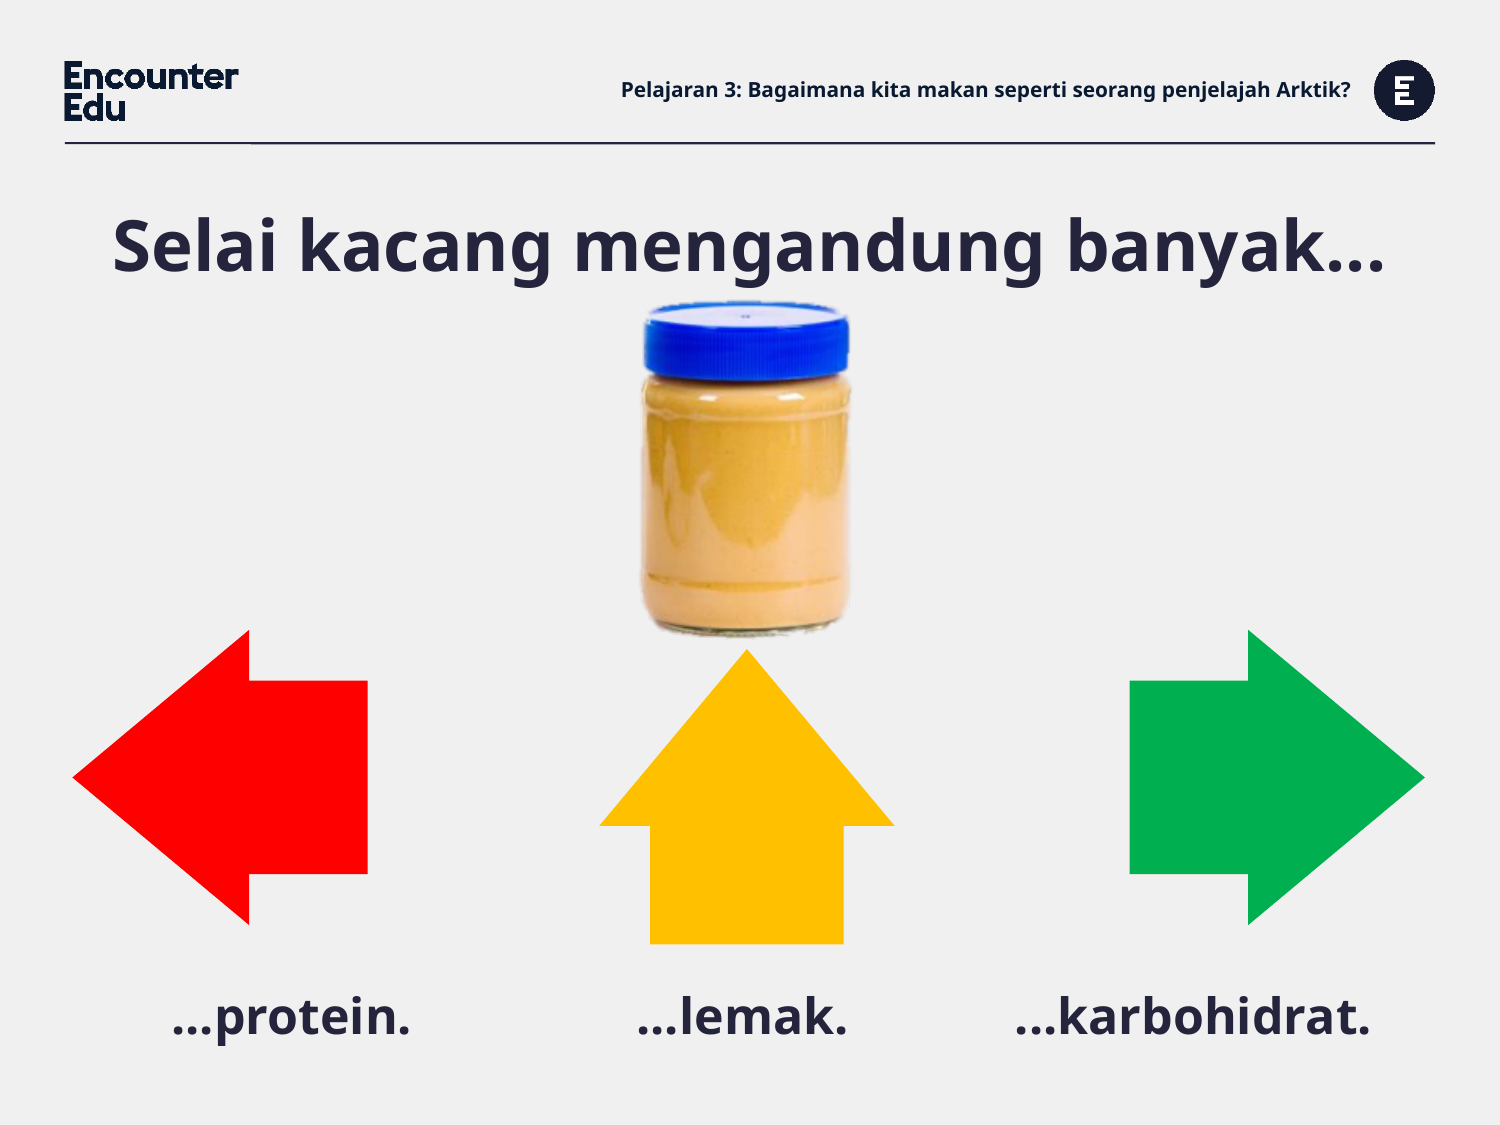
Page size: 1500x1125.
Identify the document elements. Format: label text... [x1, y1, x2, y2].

title Pelajaran 3: Bagaimana kita makan seperti seorang penjelajah Arktik? [598, 67, 1359, 114]
table_header ...lemak. [517, 973, 968, 1125]
text_box [597, 671, 897, 947]
picture [1372, 58, 1436, 122]
text_box [1127, 627, 1428, 927]
picture [60, 59, 243, 122]
table_header ...protein. [66, 973, 517, 1125]
text_box Selai kacang mengandung banyak... [73, 193, 1427, 294]
text_box [70, 627, 370, 927]
table_header ...karbohidrat. [968, 973, 1419, 1125]
picture [547, 287, 953, 671]
